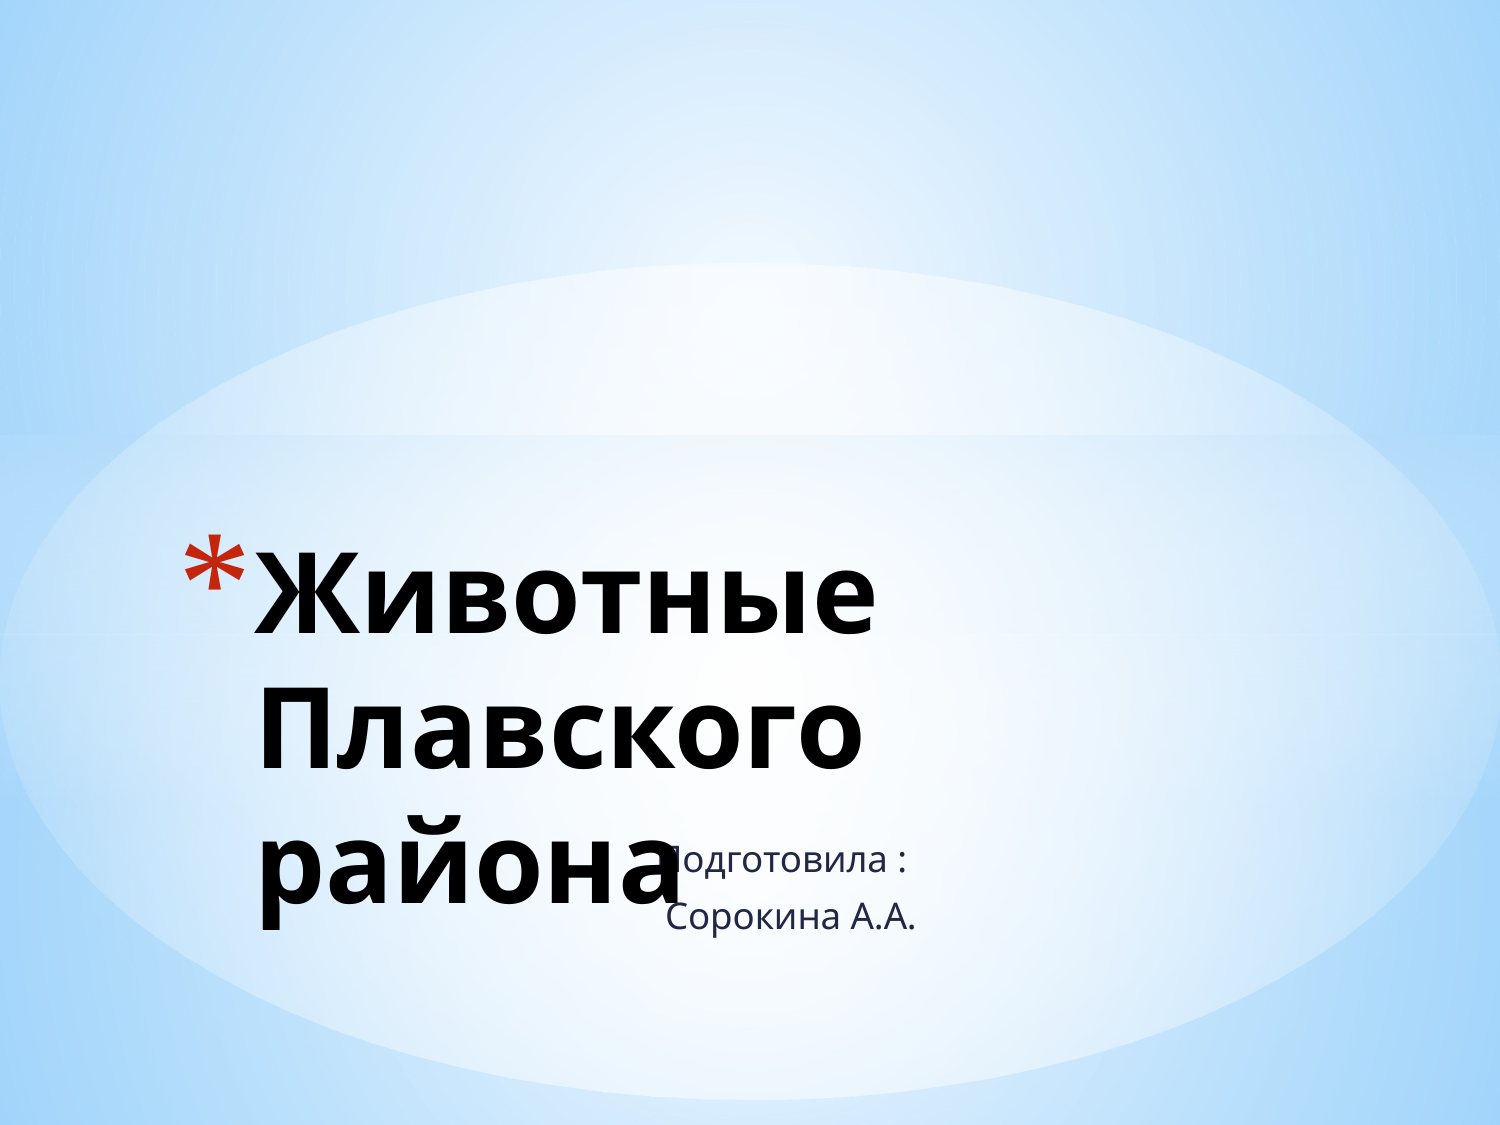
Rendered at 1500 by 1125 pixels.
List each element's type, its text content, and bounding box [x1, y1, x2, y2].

title Животные Плавского района [134, 513, 1312, 808]
subtitle Подготовила : Сорокина А.А. [241, 828, 1167, 974]
